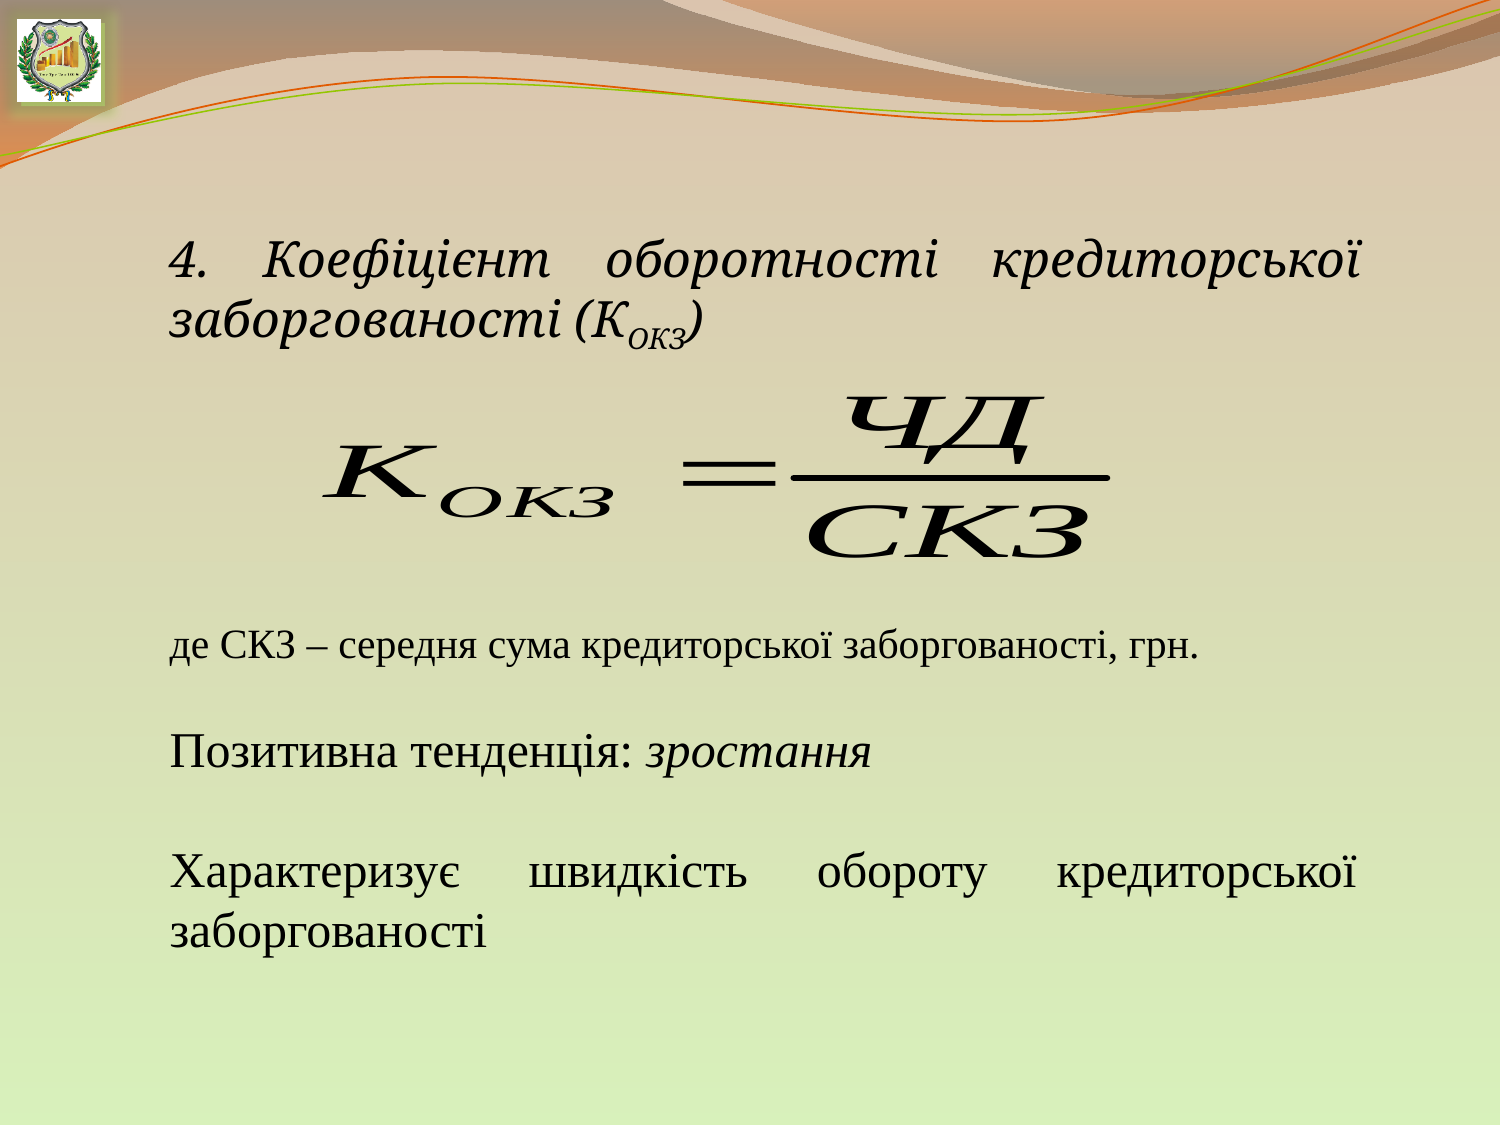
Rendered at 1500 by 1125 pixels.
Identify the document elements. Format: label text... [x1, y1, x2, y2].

text_box де СКЗ – середня сума кредиторської заборгованості, грн. Позитивна тенденція: зростання Характеризує швидкість обороту кредиторської заборгованості [154, 609, 1372, 965]
text_box 4. Коефіцієнт оборотності кредиторської заборгованості (КОКЗ) [154, 219, 1376, 363]
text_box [295, 373, 1146, 576]
picture [17, 18, 101, 102]
